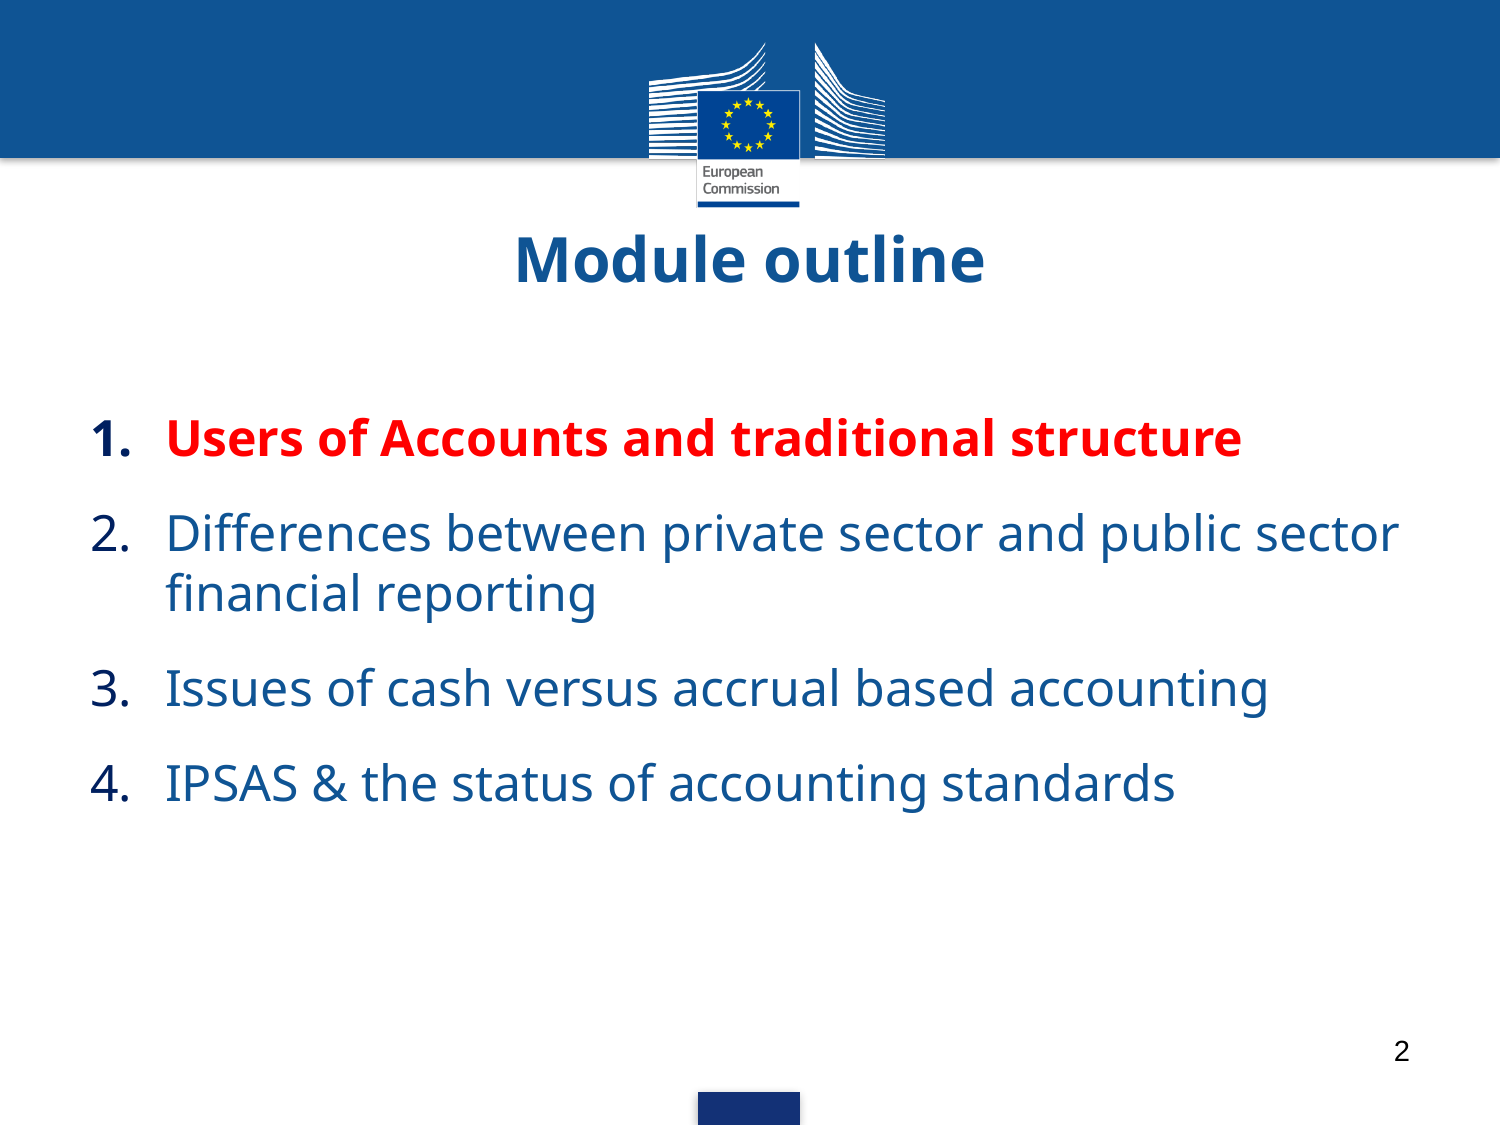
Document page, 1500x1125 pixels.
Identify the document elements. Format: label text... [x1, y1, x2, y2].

slide_number 2 [1074, 1024, 1426, 1103]
picture [649, 42, 885, 163]
list Users of Accounts and traditional structure Differences between private sector and public sector financial reporting Issues of cash versus accrual based accounting IPSAS & the status of accounting standards [75, 399, 1425, 870]
title Module outline [0, 163, 1500, 352]
